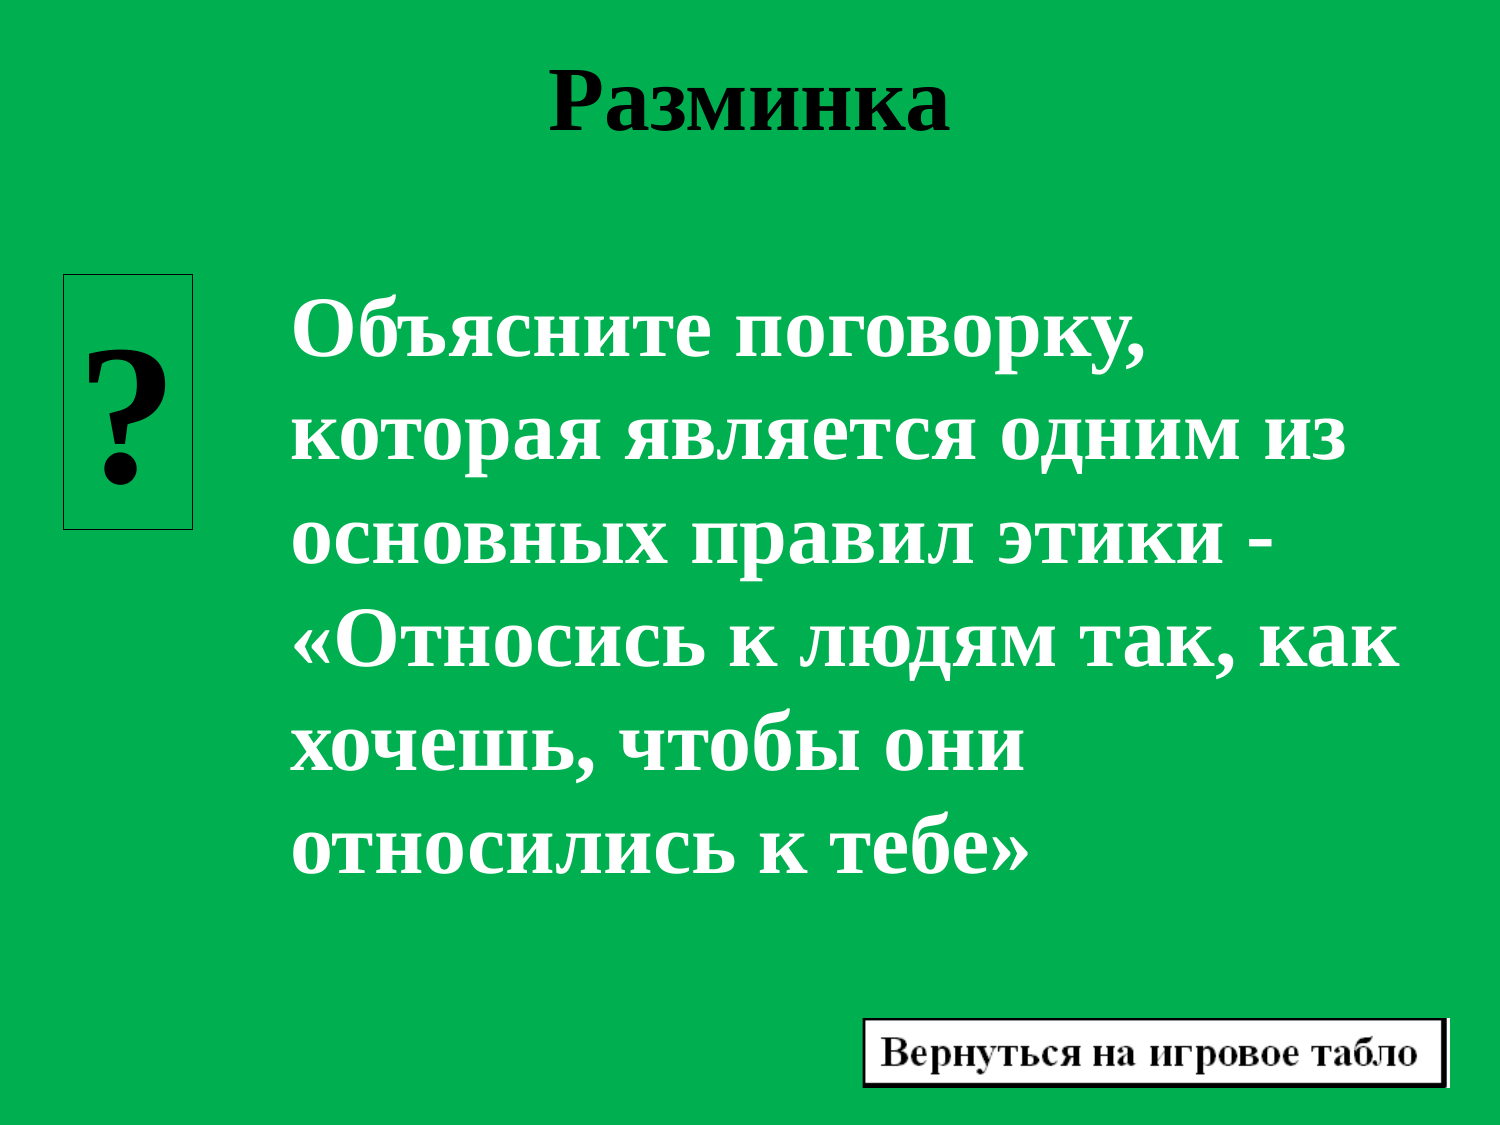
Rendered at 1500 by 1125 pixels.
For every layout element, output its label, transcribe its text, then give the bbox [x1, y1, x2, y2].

picture [862, 1018, 1451, 1088]
title Разминка [75, 0, 1425, 188]
text_box ? [63, 274, 193, 530]
list Объясните поговорку, которая является одним из основных правил этики - «Относись к людям так, как хочешь, чтобы они относились к тебе» [275, 262, 1438, 905]
